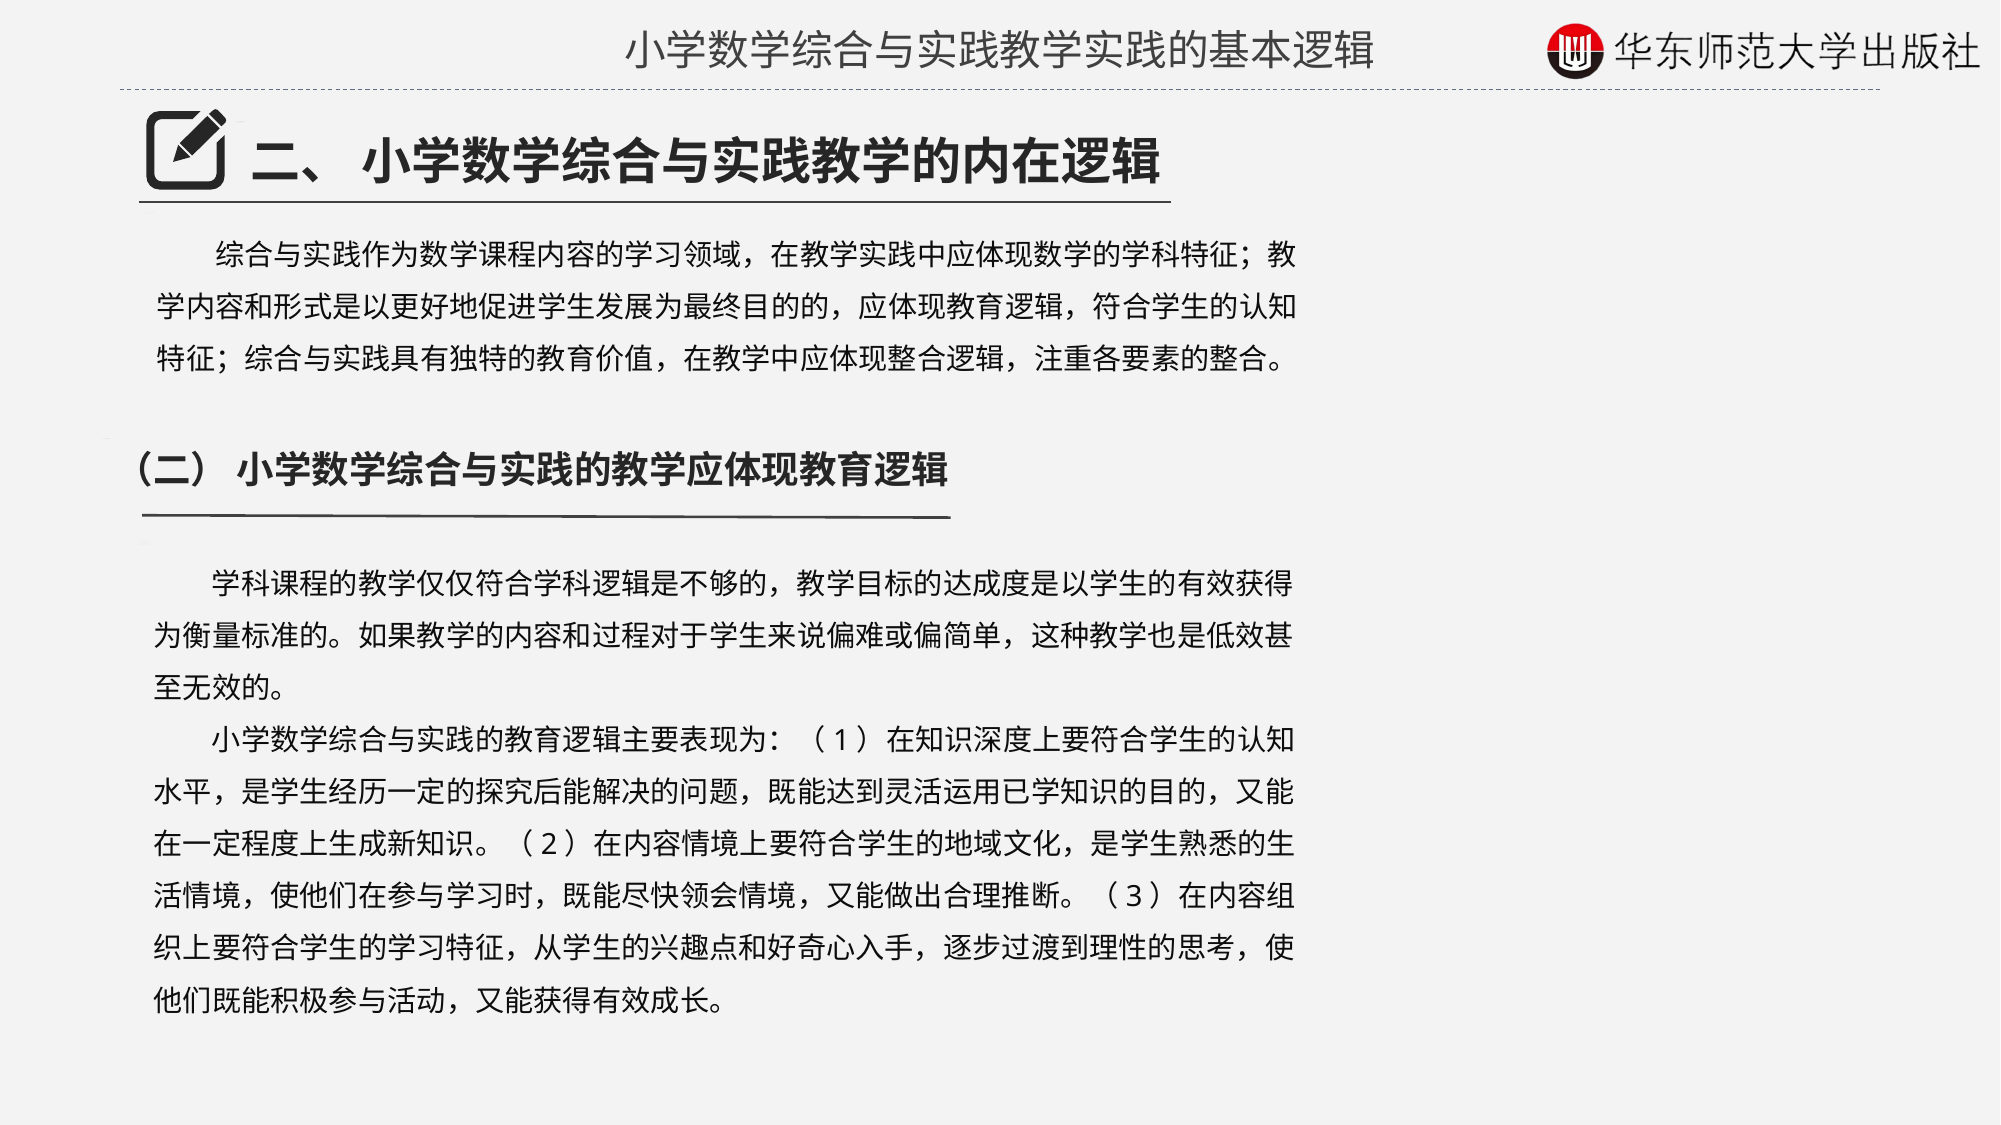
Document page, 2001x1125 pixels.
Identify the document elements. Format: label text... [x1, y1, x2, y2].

text_box 综合与实践作为数学课程内容的学习领域，在教学实践中应体现数学的学科特征；教学内容和形式是以更好地促进学生发展为最终目的的，应体现教育逻辑，符合学生的认知特征；综合与实践具有独特的教育价值，在教学中应体现整合逻辑，注重各要素的整合。 [142, 212, 1320, 383]
text_box 小学数学综合与实践教学实践的基本逻辑 [619, 23, 1381, 74]
text_box （二） 小学数学综合与实践的教学应体现教育逻辑 [101, 438, 1148, 498]
text_box 学科课程的教学仅仅符合学科逻辑是不够的，教学目标的达成度是以学生的有效获得为衡量标准的。如果教学的内容和过程对于学生来说偏难或偏简单，这种教学也是低效甚至无效的。 小学数学综合与实践的教育逻辑主要表现为：（1）在知识深度上要符合学生的认知水平，是学生经历一定的探究后能解决的问题，既能达到灵活运用已学知识的目的，又能在一定程度上生成新知识。（2）在内容情境上要符合学生的地域文化，是学生熟悉的生活情境，使他们在参与学习时，既能尽快领会情境，又能做出合理推断。（3）在内容组织上要符合学生的学习特征，从学生的兴趣点和好奇心入手，逐步过渡到理性的思考，使他们既能积极参与活动，又能获得有效成长。 [138, 540, 1320, 1025]
text_box 二、 小学数学综合与实践教学的内在逻辑 [235, 121, 1255, 197]
text_box [146, 111, 225, 190]
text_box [1536, 13, 1989, 83]
text_box [208, 109, 227, 127]
